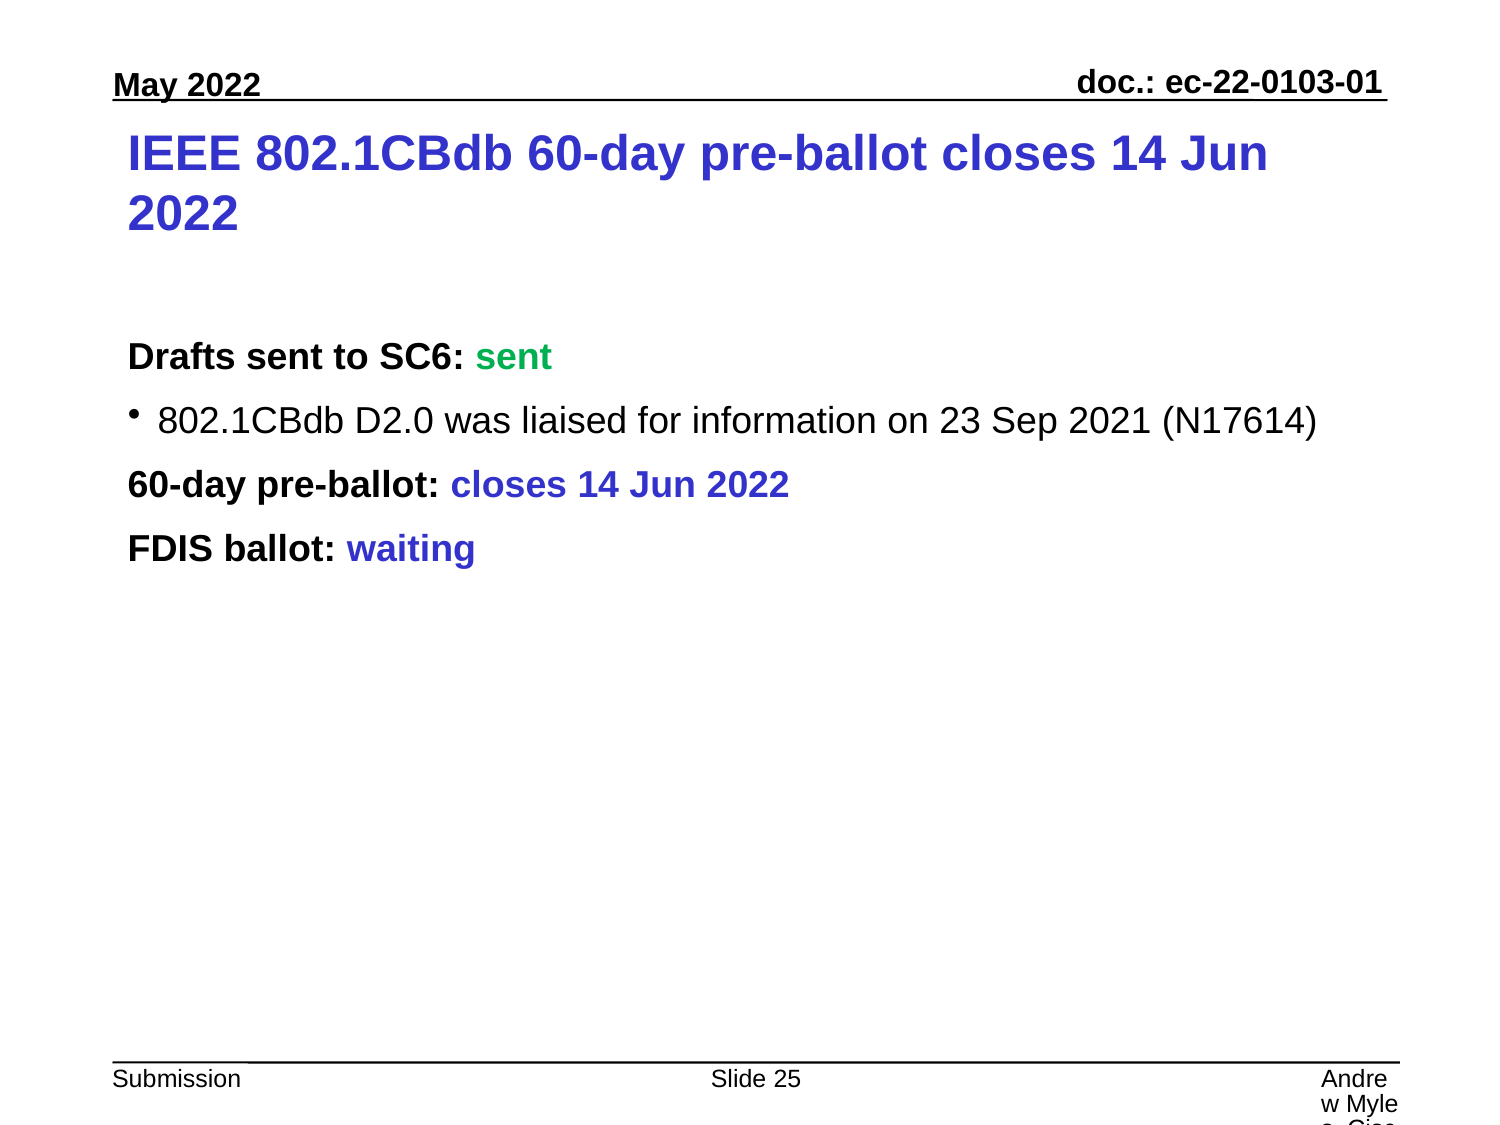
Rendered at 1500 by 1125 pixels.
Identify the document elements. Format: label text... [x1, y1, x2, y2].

title IEEE 802.1CBdb 60-day pre-ballot closes 14 Jun 2022 [112, 112, 1388, 288]
slide_number Slide 25 [709, 1061, 803, 1093]
list Drafts sent to SC6: sent 802.1CBdb D2.0 was liaised for information on 23 Sep 2021 (N17614) 60-day pre-ballot: closes 14 Jun 2022 FDIS ballot: waiting [112, 324, 1388, 1000]
footer Andrew Myles, Cisco [1320, 1061, 1402, 1093]
